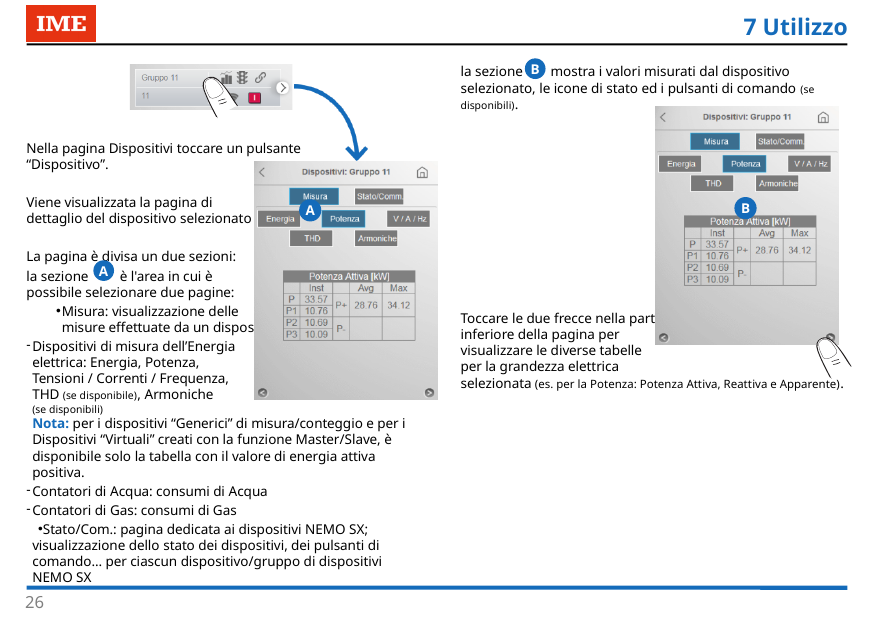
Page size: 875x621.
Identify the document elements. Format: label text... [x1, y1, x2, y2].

text_box A [93, 260, 115, 281]
text_box Nella pagina Dispositivi toccare un pulsante “Dispositivo”. Viene visualizzata la pagina di dettaglio del dispositivo selezionato La pagina è divisa un due sezioni: la sezione è l'area in cui è possibile selezionare due pagine: Misura: visualizzazione delle misure effettuate da un dispositivo: Dispositivi di misura dell’Energia elettrica: Energia, Potenza, Tensioni / Correnti / Frequenza, THD (se disponibile), Armoniche (se disponibili) Nota: per i dispositivi “Generici” di misura/conteggio e per i Dispositivi “Virtuali” creati con la funzione Master/Slave, è disponibile solo la tabella con il valore di energia attiva positiva. Contatori di Acqua: consumi di Acqua Contatori di Gas: consumi di Gas Stato/Com.: pagina dedicata ai dispositivi NEMO SX; visualizzazione dello stato dei dispositivi, dei pulsanti di comando... per ciascun dispositivo/gruppo di dispositivi NEMO SX [26, 56, 411, 574]
picture [253, 84, 438, 401]
text_box 7 Utilizzo [578, 5, 863, 48]
text_box la sezione mostra i valori misurati dal dispositivo selezionato, le icone di stato ed i pulsanti di comando (se disponibili). Toccare le due frecce nella parte inferiore della pagina per visualizzare le diverse tabelle per la grandezza elettrica selezionata (es. per la Potenza: Potenza Attiva, Reattiva e Apparente). [460, 56, 845, 574]
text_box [655, 106, 852, 381]
picture [26, 5, 96, 42]
text_box B [524, 58, 546, 80]
picture [129, 64, 293, 121]
